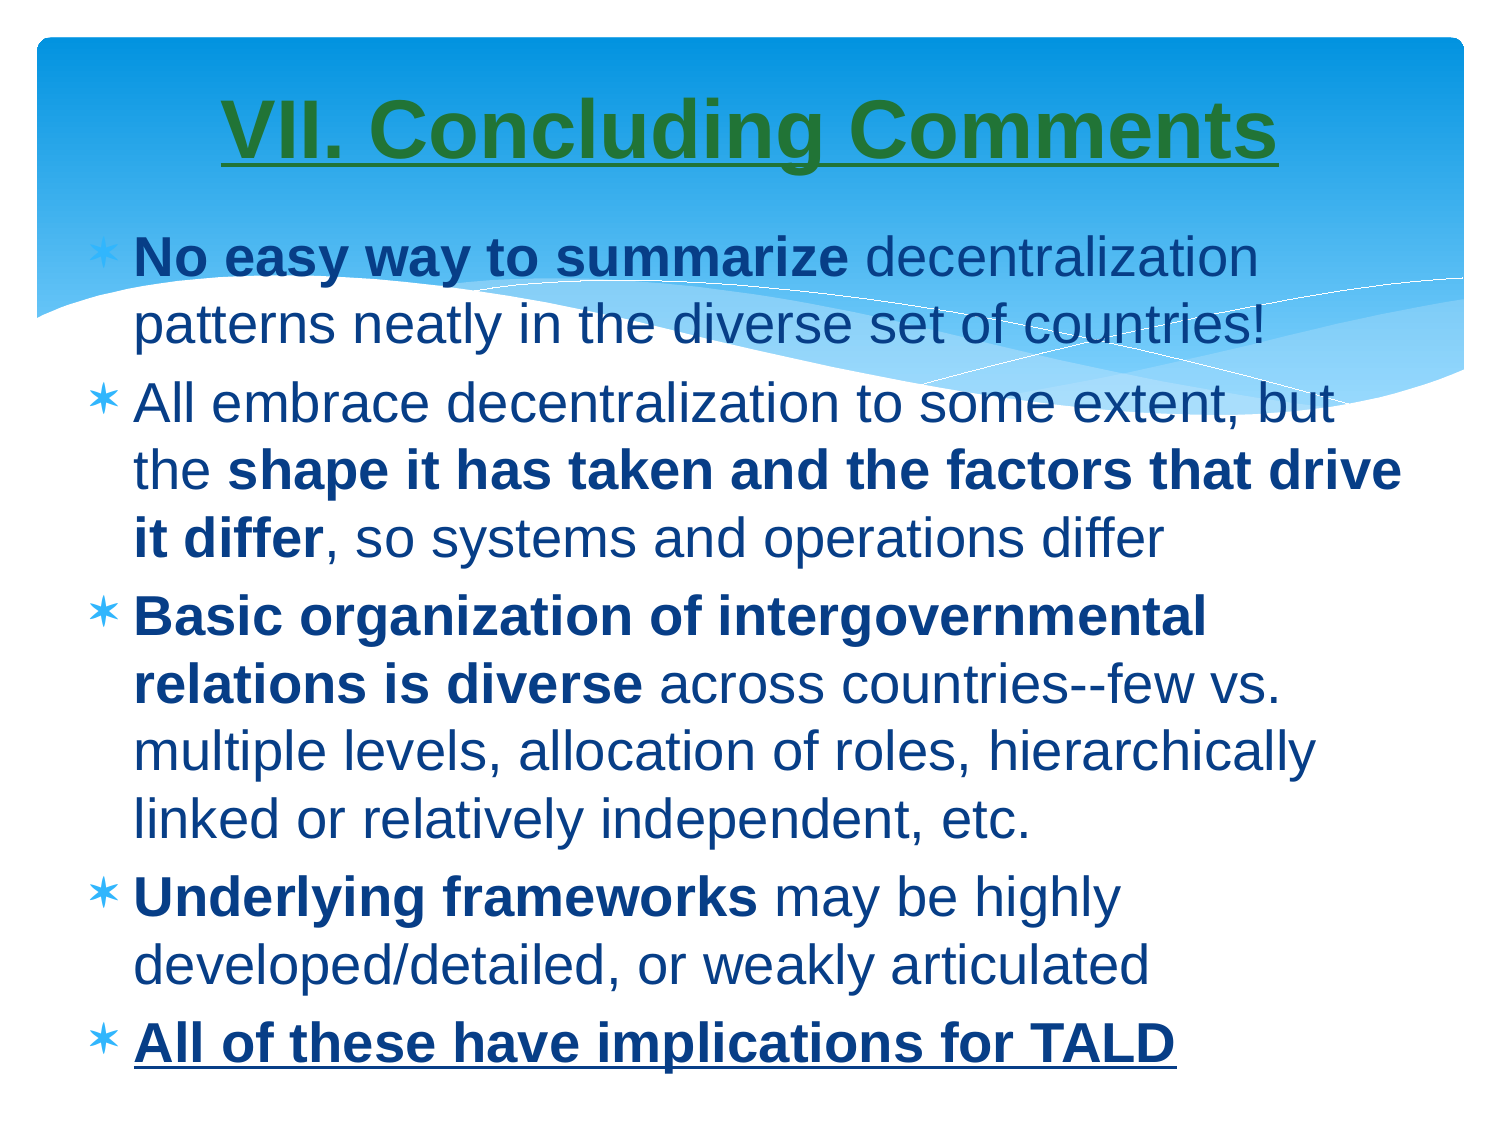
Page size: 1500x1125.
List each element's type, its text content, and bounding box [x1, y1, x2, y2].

title VII. Concluding Comments [87, 50, 1413, 200]
list No easy way to summarize decentralization patterns neatly in the diverse set of countries! All embrace decentralization to some extent, but the shape it has taken and the factors that drive it differ, so systems and operations differ Basic organization of intergovernmental relations is diverse across countries--few vs. multiple levels, allocation of roles, hierarchically linked or relatively independent, etc. Underlying frameworks may be highly developed/detailed, or weakly articulated All of these have implications for TALD [75, 212, 1425, 1100]
